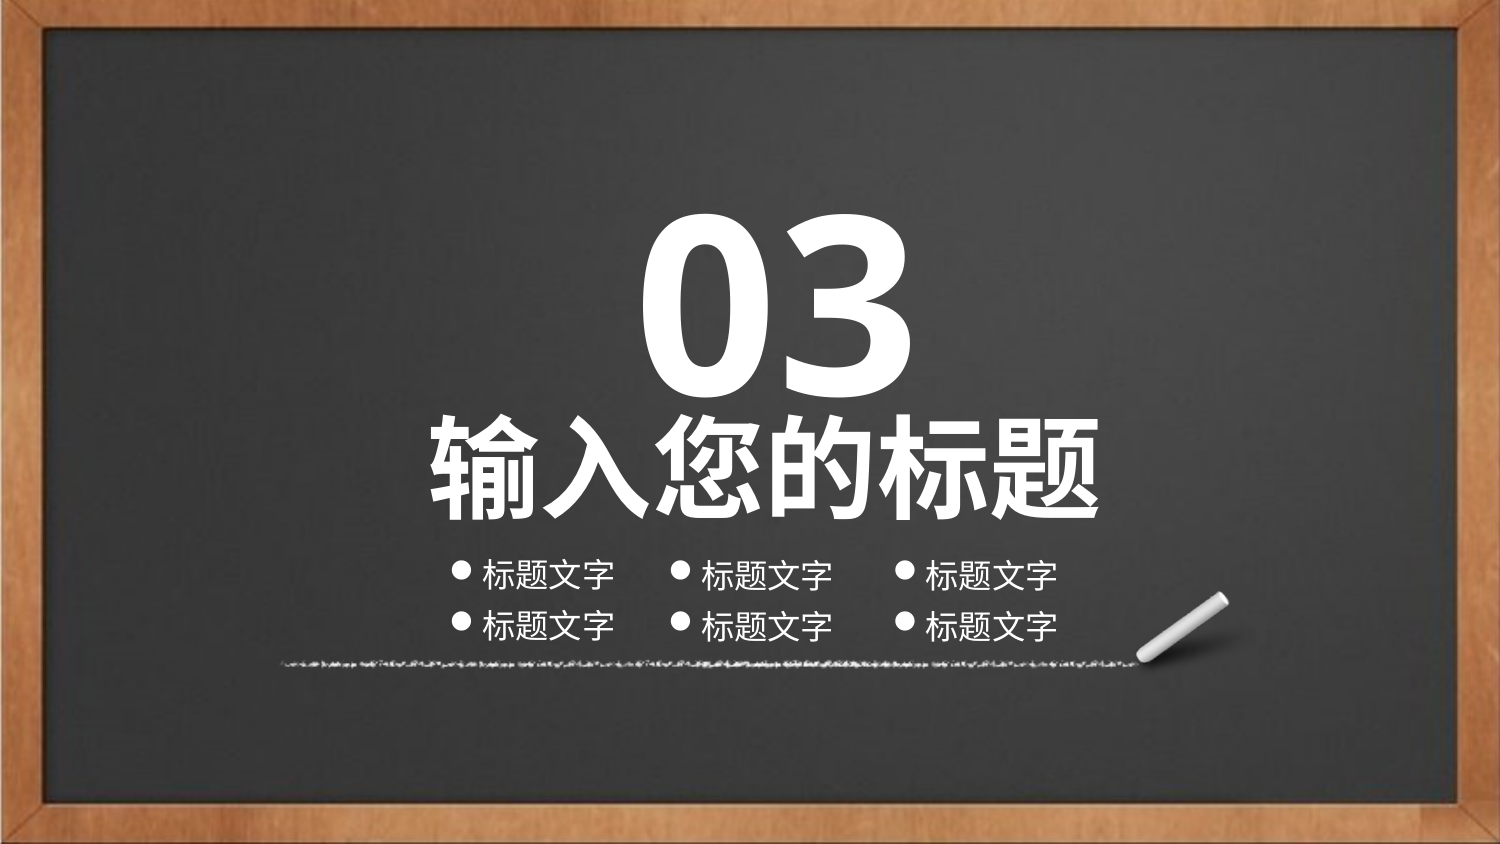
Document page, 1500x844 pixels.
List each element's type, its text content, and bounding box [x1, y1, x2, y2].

text_box 标题文字 [449, 554, 668, 595]
text_box 标题文字 [668, 554, 892, 595]
text_box 标题文字 [892, 605, 1108, 634]
text_box 标题文字 [668, 605, 892, 634]
text_box 输入您的标题 [412, 390, 1145, 541]
text_box 标题文字 [892, 554, 1222, 595]
text_box 03 [619, 138, 998, 454]
picture [0, 0, 1500, 844]
text_box 标题文字 [449, 605, 668, 634]
